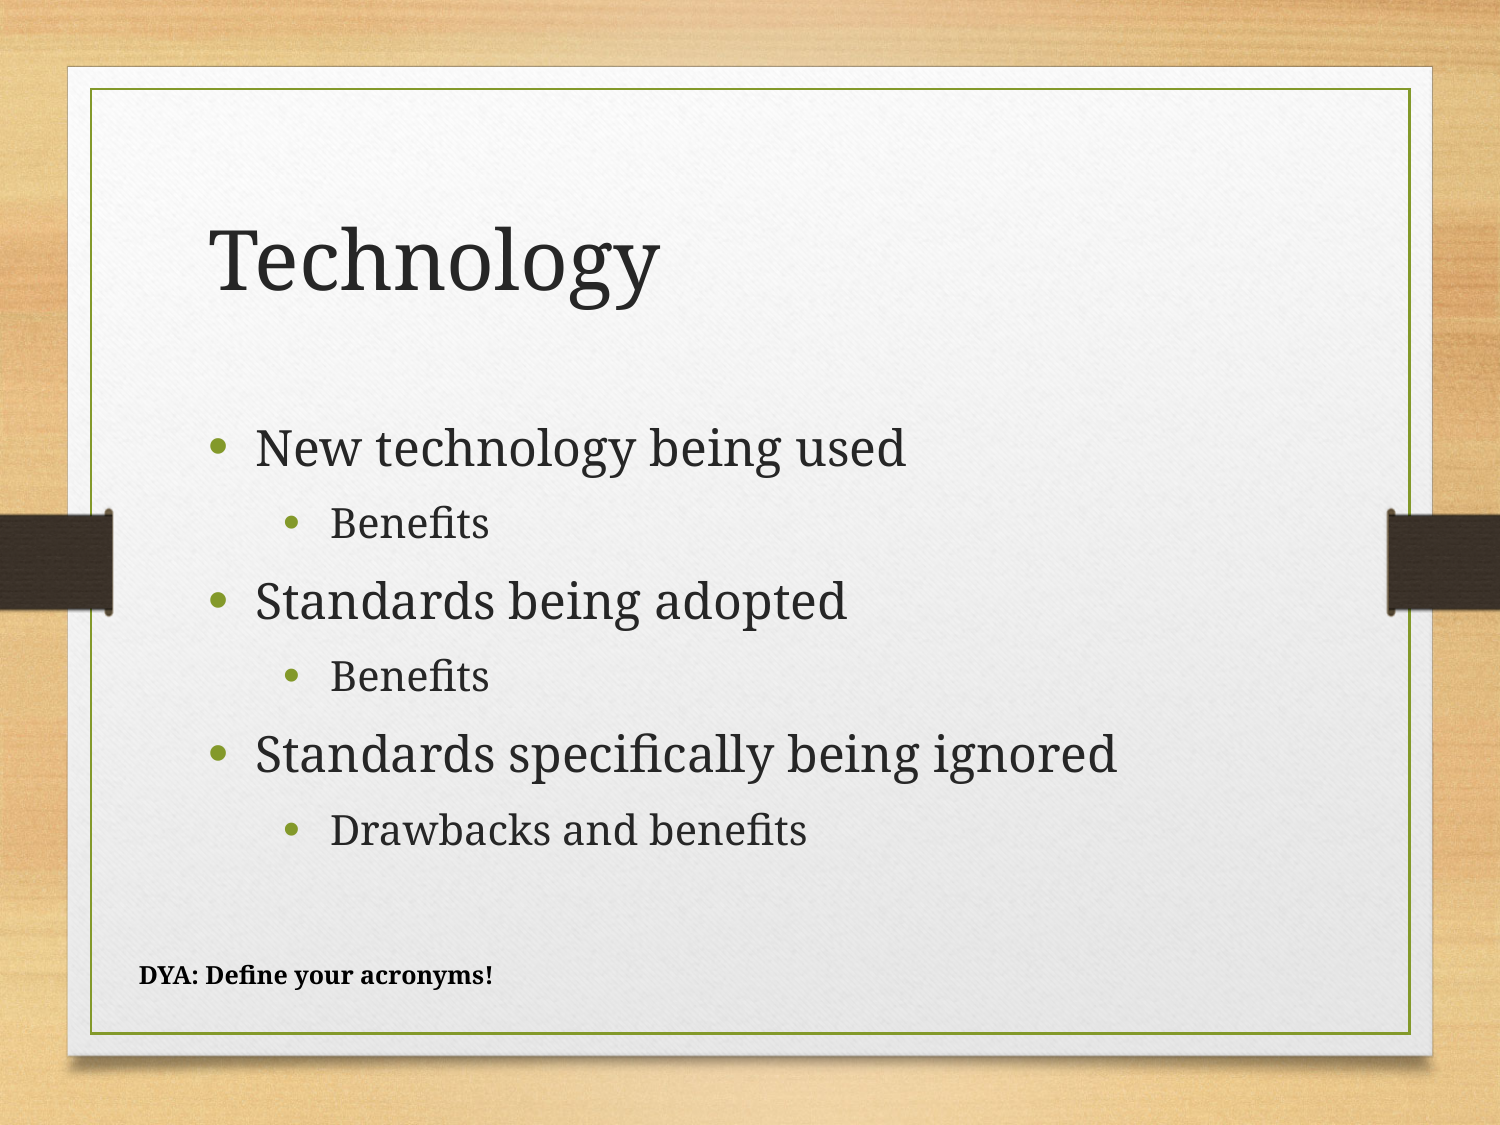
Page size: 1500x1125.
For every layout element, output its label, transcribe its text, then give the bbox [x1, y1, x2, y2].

picture [0, 0, 1500, 1125]
text_box DYA: Define your acronyms! [123, 952, 1474, 1035]
title Technology [193, 150, 1309, 365]
list New technology being used Benefits Standards being adopted Benefits Standards specifically being ignored Drawbacks and benefits [193, 408, 1309, 952]
